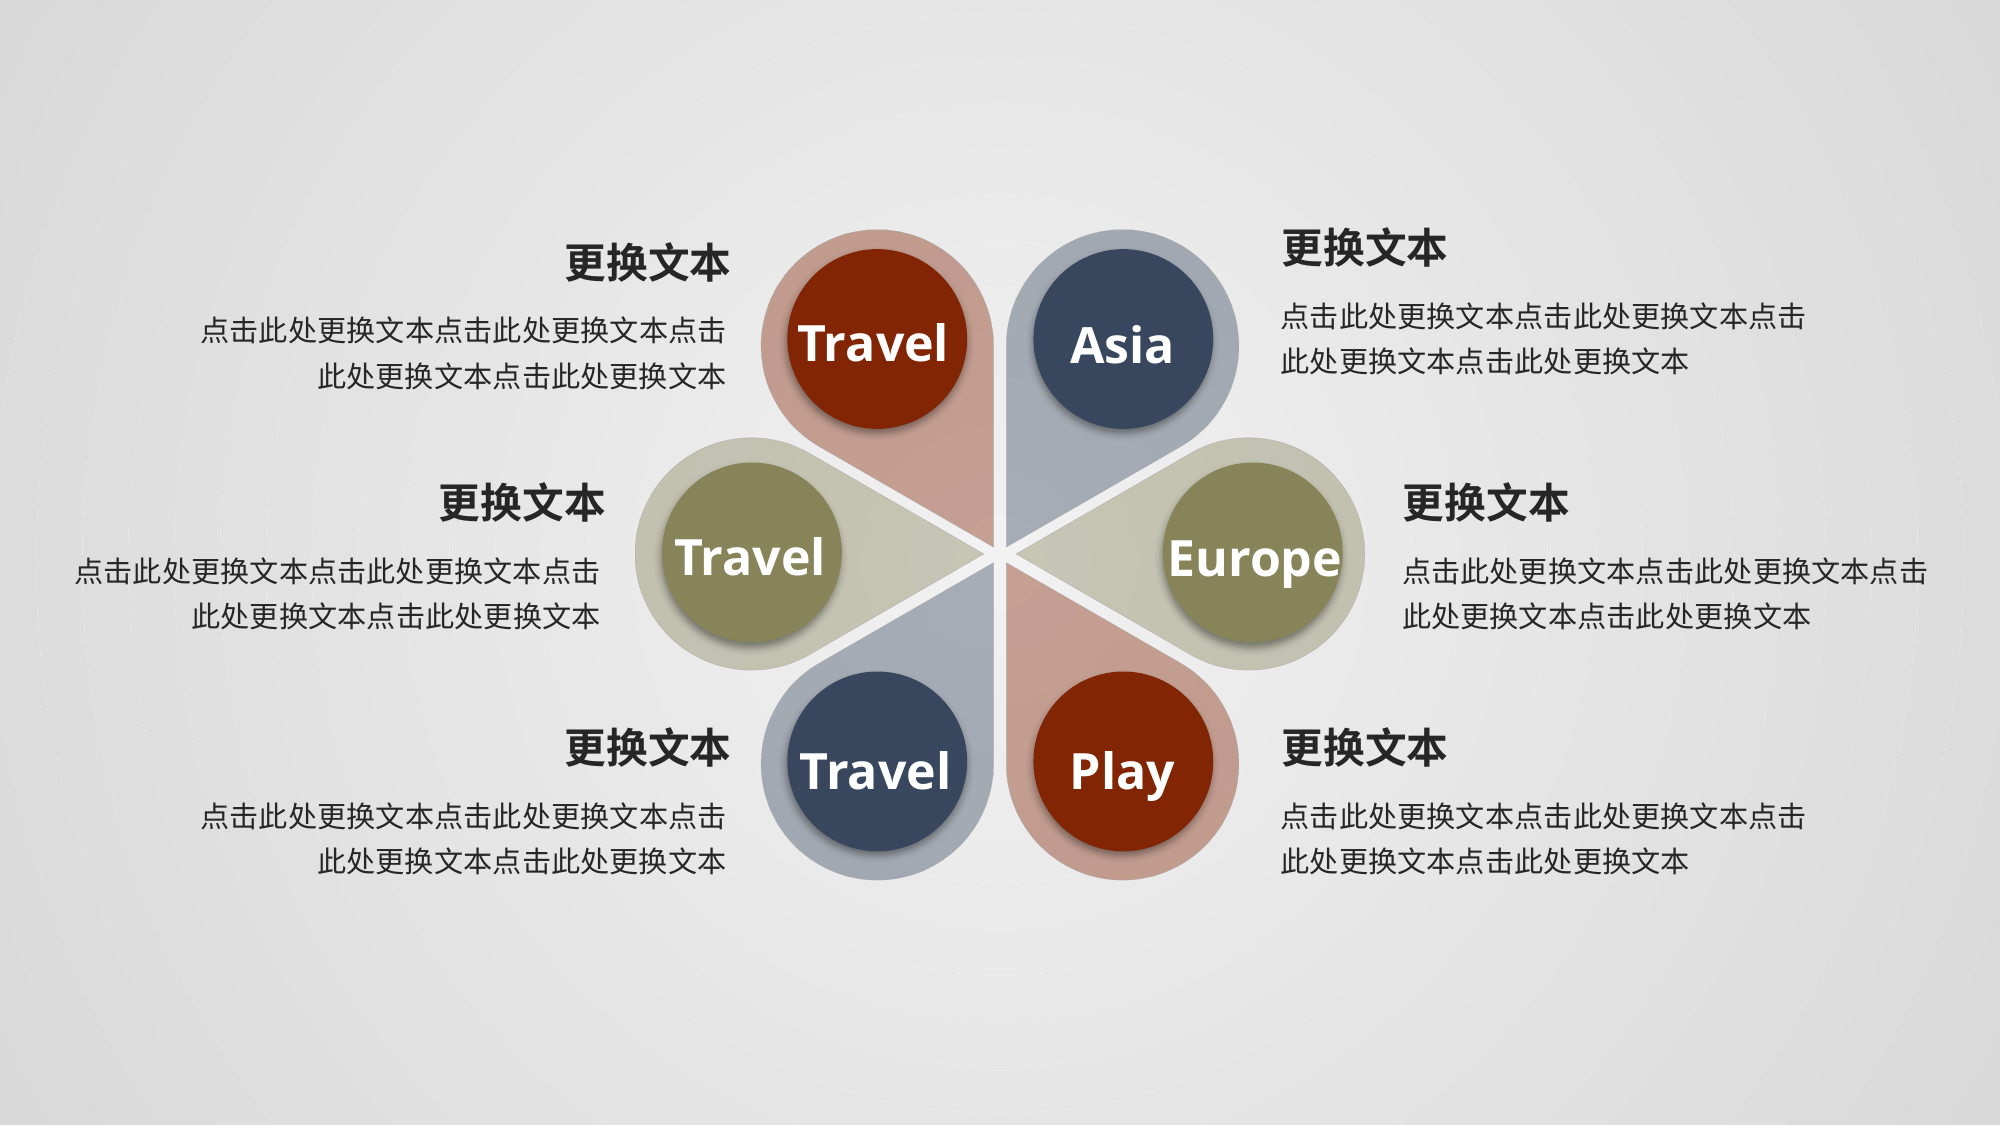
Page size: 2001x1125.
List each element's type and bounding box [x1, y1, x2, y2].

text_box [32, 214, 1971, 883]
